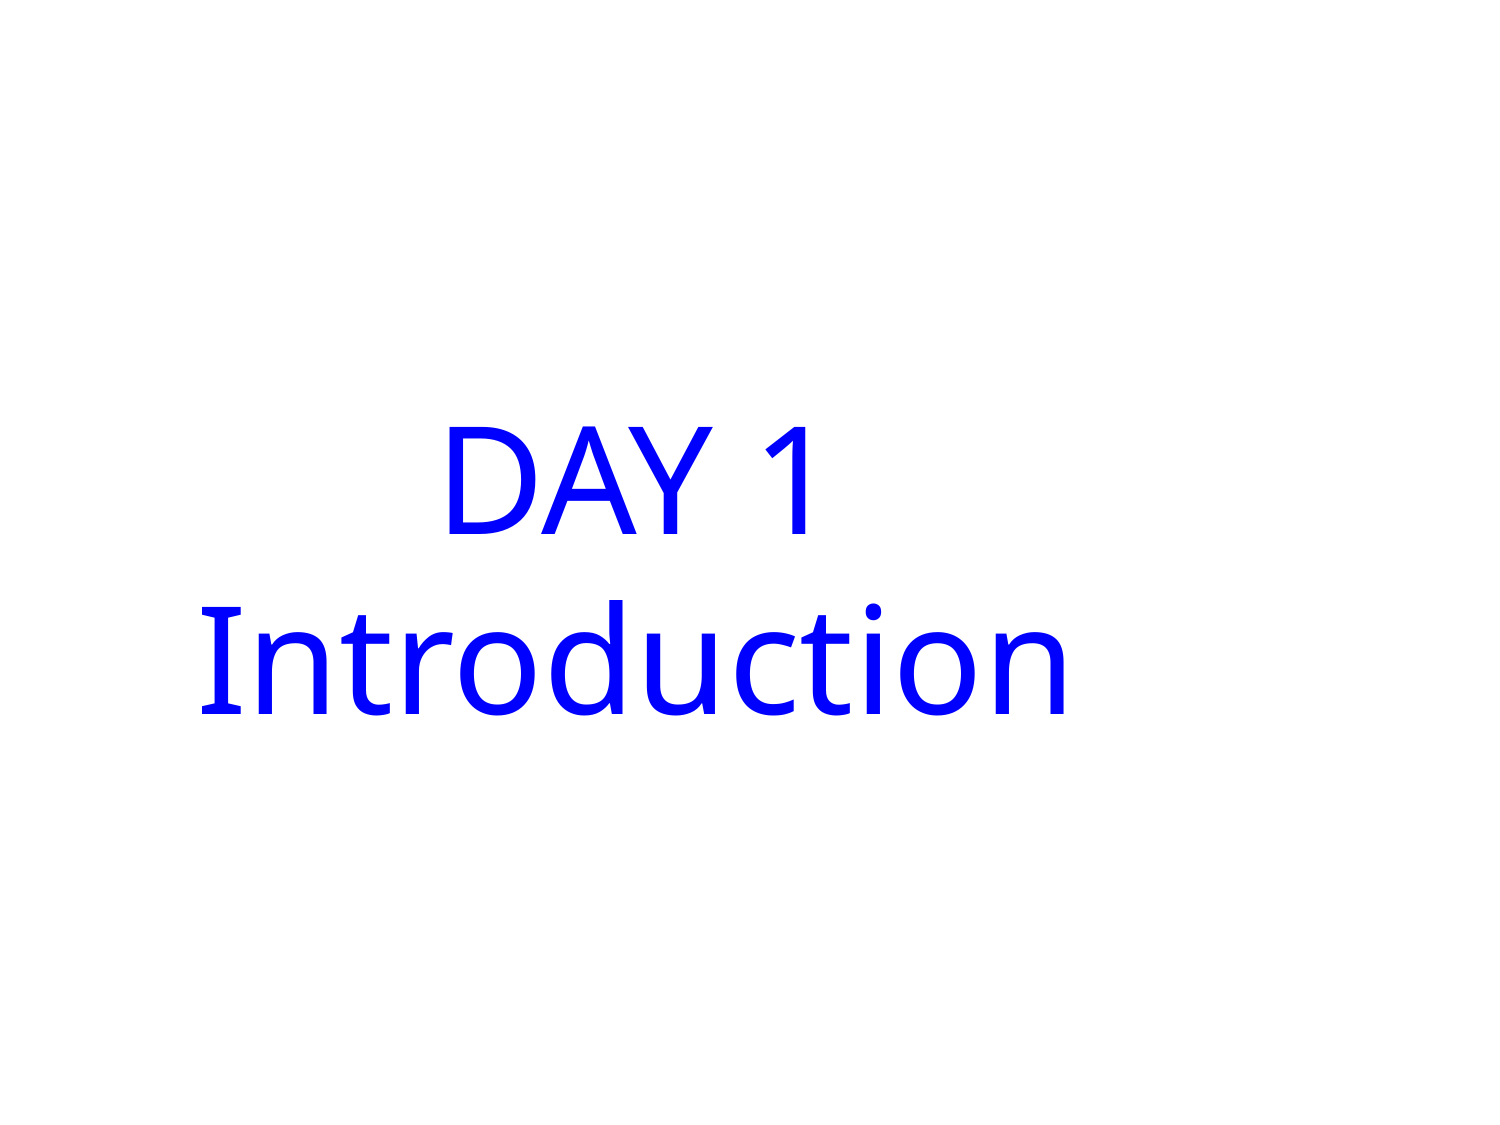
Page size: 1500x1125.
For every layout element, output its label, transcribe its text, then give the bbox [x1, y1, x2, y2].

text_box DAY 1 Introduction [80, 377, 1193, 752]
